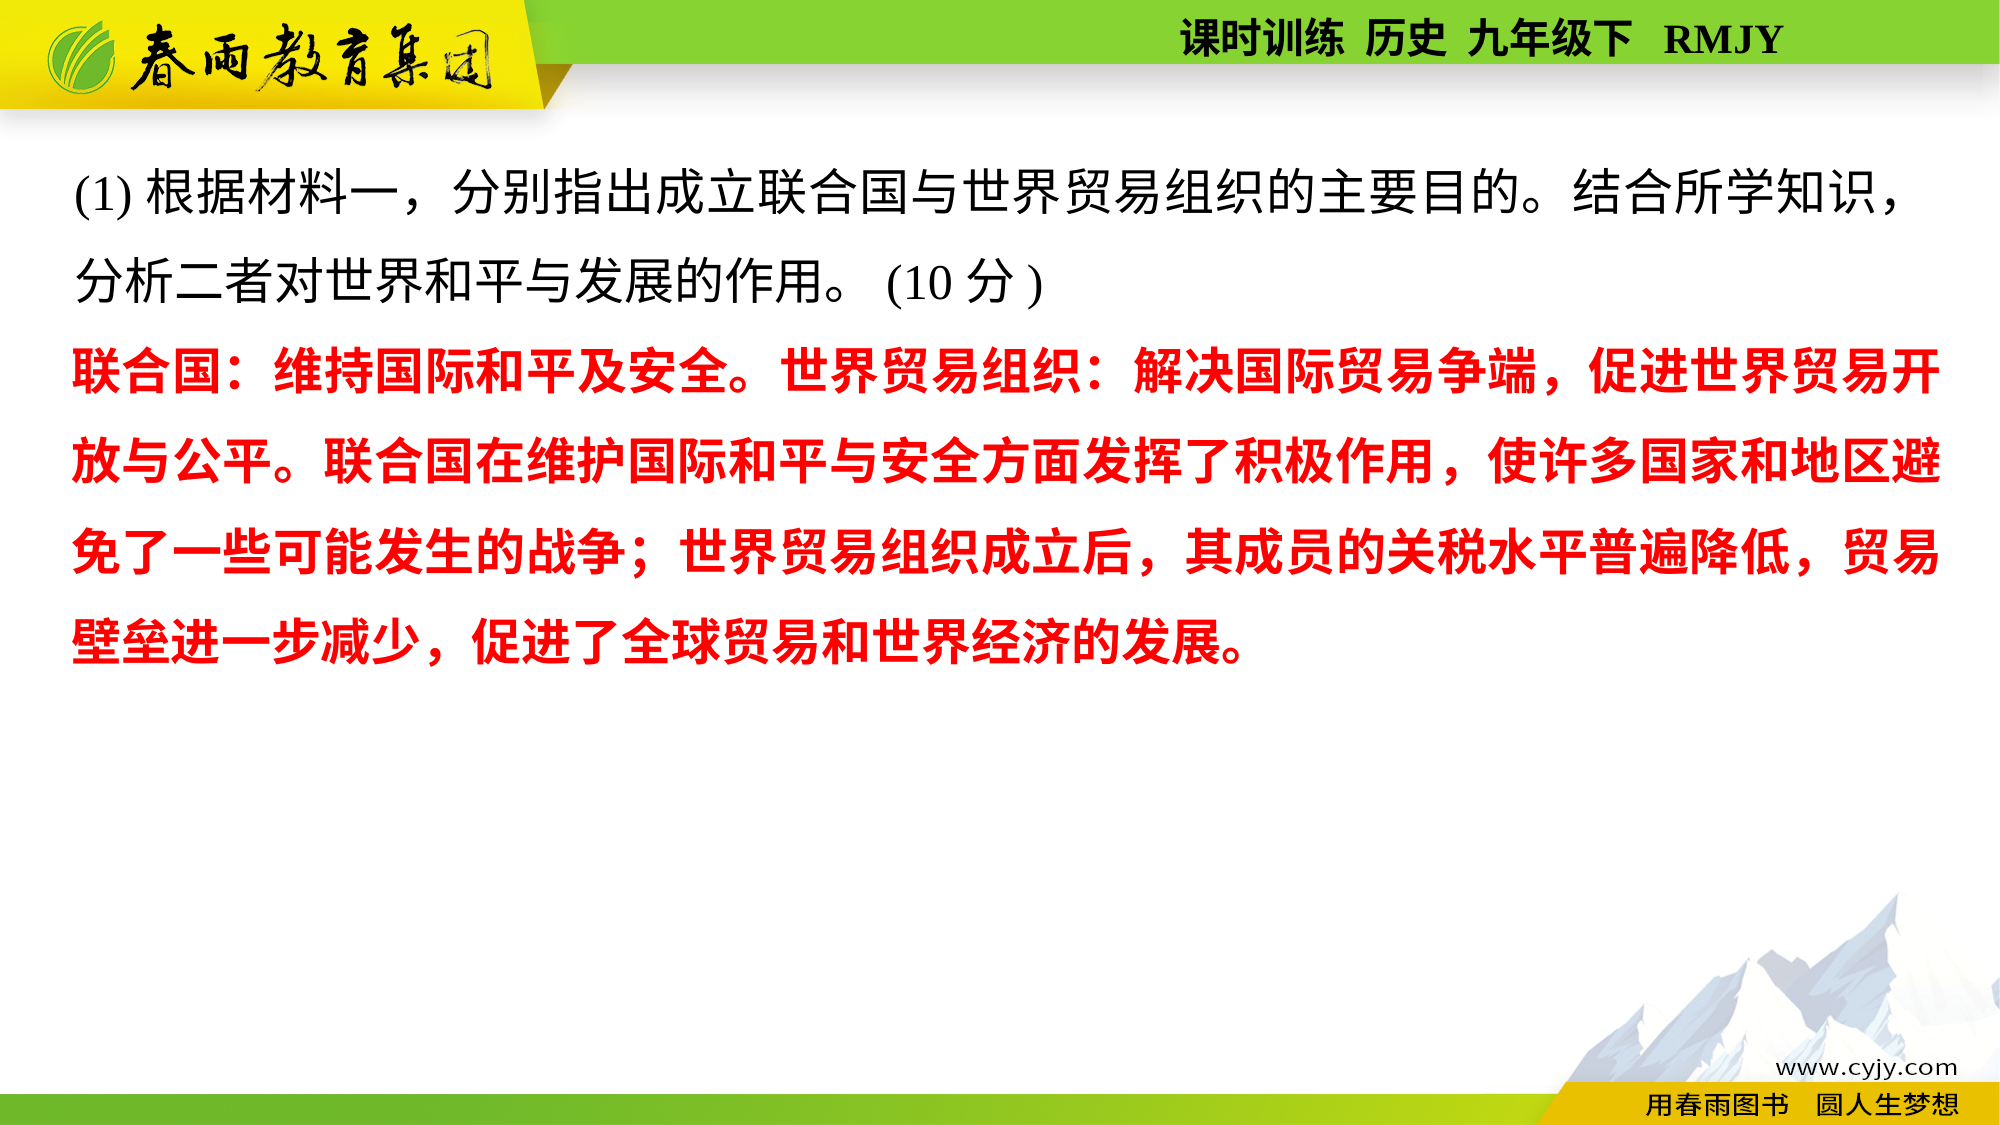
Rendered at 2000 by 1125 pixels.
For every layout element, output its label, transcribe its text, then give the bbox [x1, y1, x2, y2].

text_box 联合国：维持国际和平及安全。世界贸易组织：解决国际贸易争端，促进世界贸易开放与公平。联合国在维护国际和平与安全方面发挥了积极作用，使许多国家和地区避免了一些可能发生的战争；世界贸易组织成立后，其成员的关税水平普遍降低，贸易壁垒进一步减少，促进了全球贸易和世界经济的发展。 [56, 302, 1957, 678]
picture [0, 0, 2000, 1125]
list (1)根据材料一，分别指出成立联合国与世界贸易组织的主要目的。结合所学知识，分析二者对世界和平与发展的作用。(10分) [59, 122, 1944, 302]
